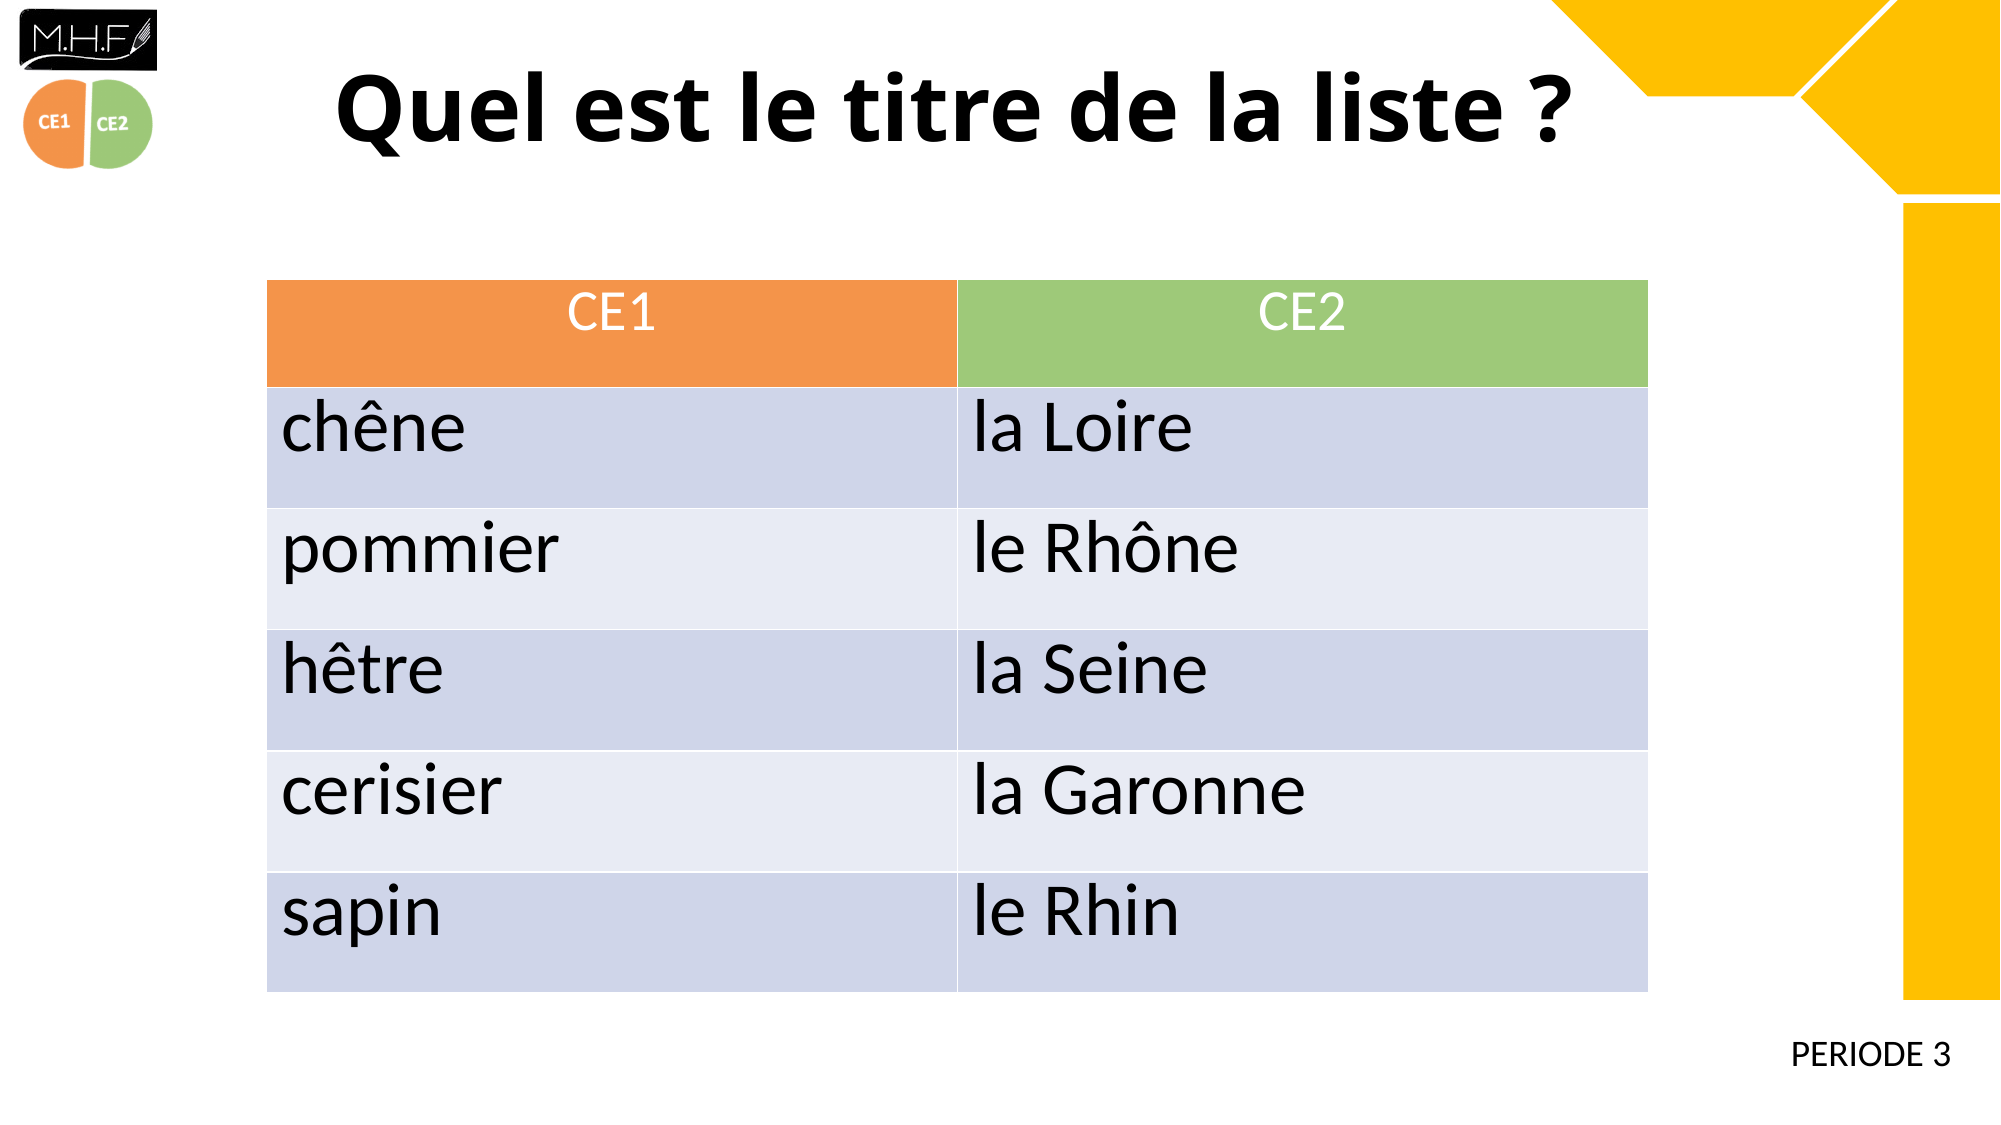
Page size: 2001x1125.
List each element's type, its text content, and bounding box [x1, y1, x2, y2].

table_cell la Seine [958, 630, 1648, 750]
title Quel est le titre de la liste ? [318, 3, 1865, 221]
table_header CE1 [267, 280, 957, 387]
table_cell cerisier [267, 752, 957, 871]
table_cell le Rhône [958, 509, 1648, 629]
text_box [1549, 0, 1892, 98]
table_cell hêtre [267, 630, 957, 750]
table_cell la Garonne [958, 752, 1648, 871]
picture [1, 7, 177, 207]
text_box PERIODE 3 [1362, 1021, 1967, 1125]
text_box [1799, 0, 2000, 196]
table_cell chêne [267, 388, 957, 508]
text_box [1031, 299, 1853, 1014]
table_cell sapin [267, 873, 957, 992]
table_header CE2 [958, 280, 1648, 387]
text_box [1902, 202, 2000, 1001]
table_cell la Loire [958, 388, 1648, 508]
table_cell le Rhin [958, 873, 1648, 992]
table_cell pommier [267, 509, 957, 629]
